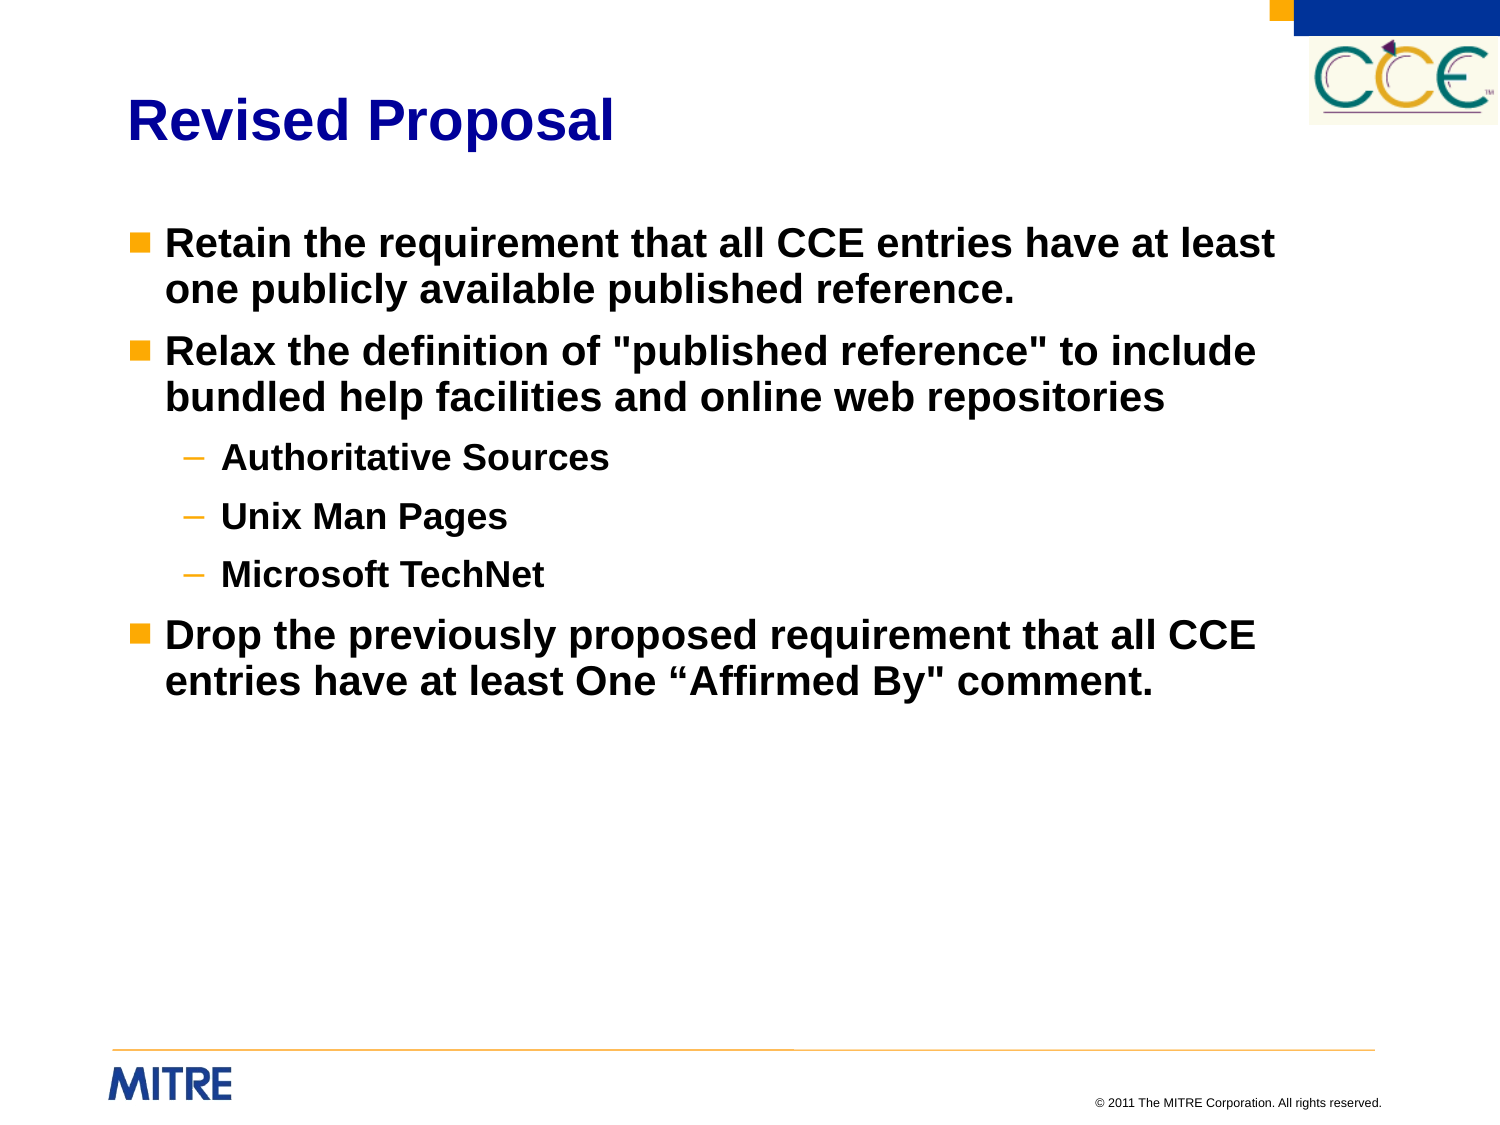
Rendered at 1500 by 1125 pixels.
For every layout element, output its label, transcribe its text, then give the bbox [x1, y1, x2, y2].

title Revised Proposal [112, 45, 1375, 200]
picture [1309, 36, 1498, 125]
picture [103, 1064, 236, 1106]
list Retain the requirement that all CCE entries have at least one publicly available published reference. Relax the definition of "published reference" to include bundled help facilities and online web repositories Authoritative Sources Unix Man Pages Microsoft TechNet Drop the previously proposed requirement that all CCE entries have at least One “Affirmed By" comment. [112, 212, 1376, 1015]
